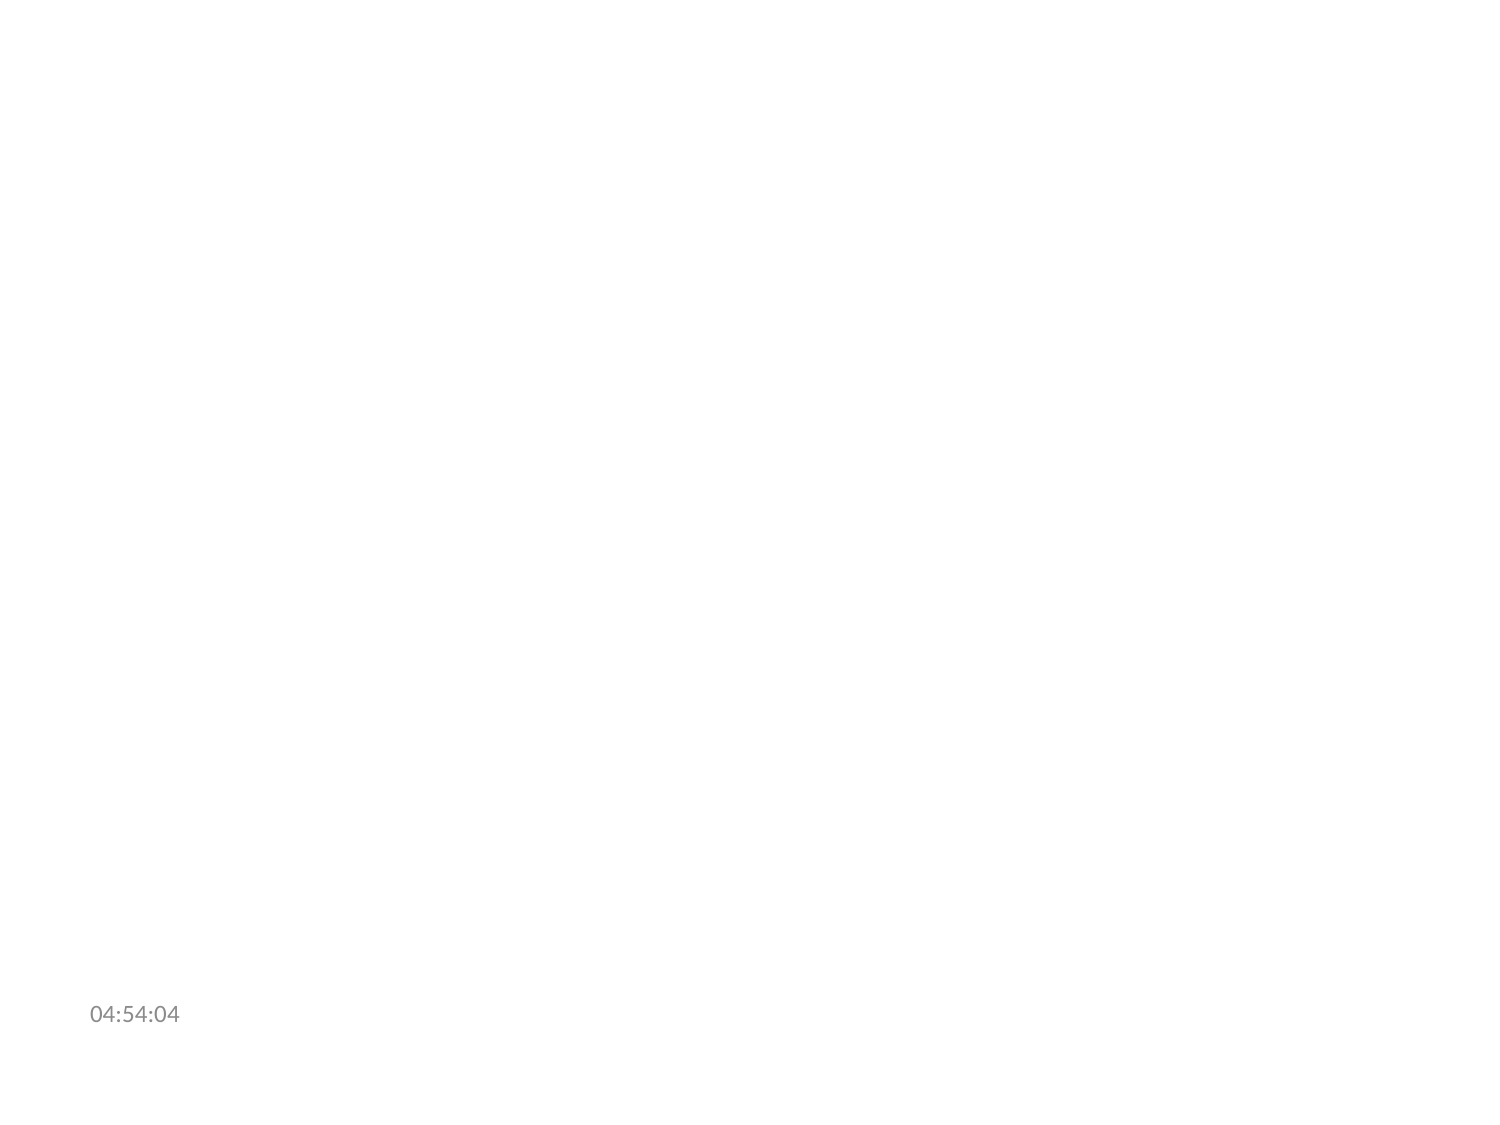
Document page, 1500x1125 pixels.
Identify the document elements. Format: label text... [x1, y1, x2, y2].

text_box 15:35:09 [75, 982, 425, 1043]
